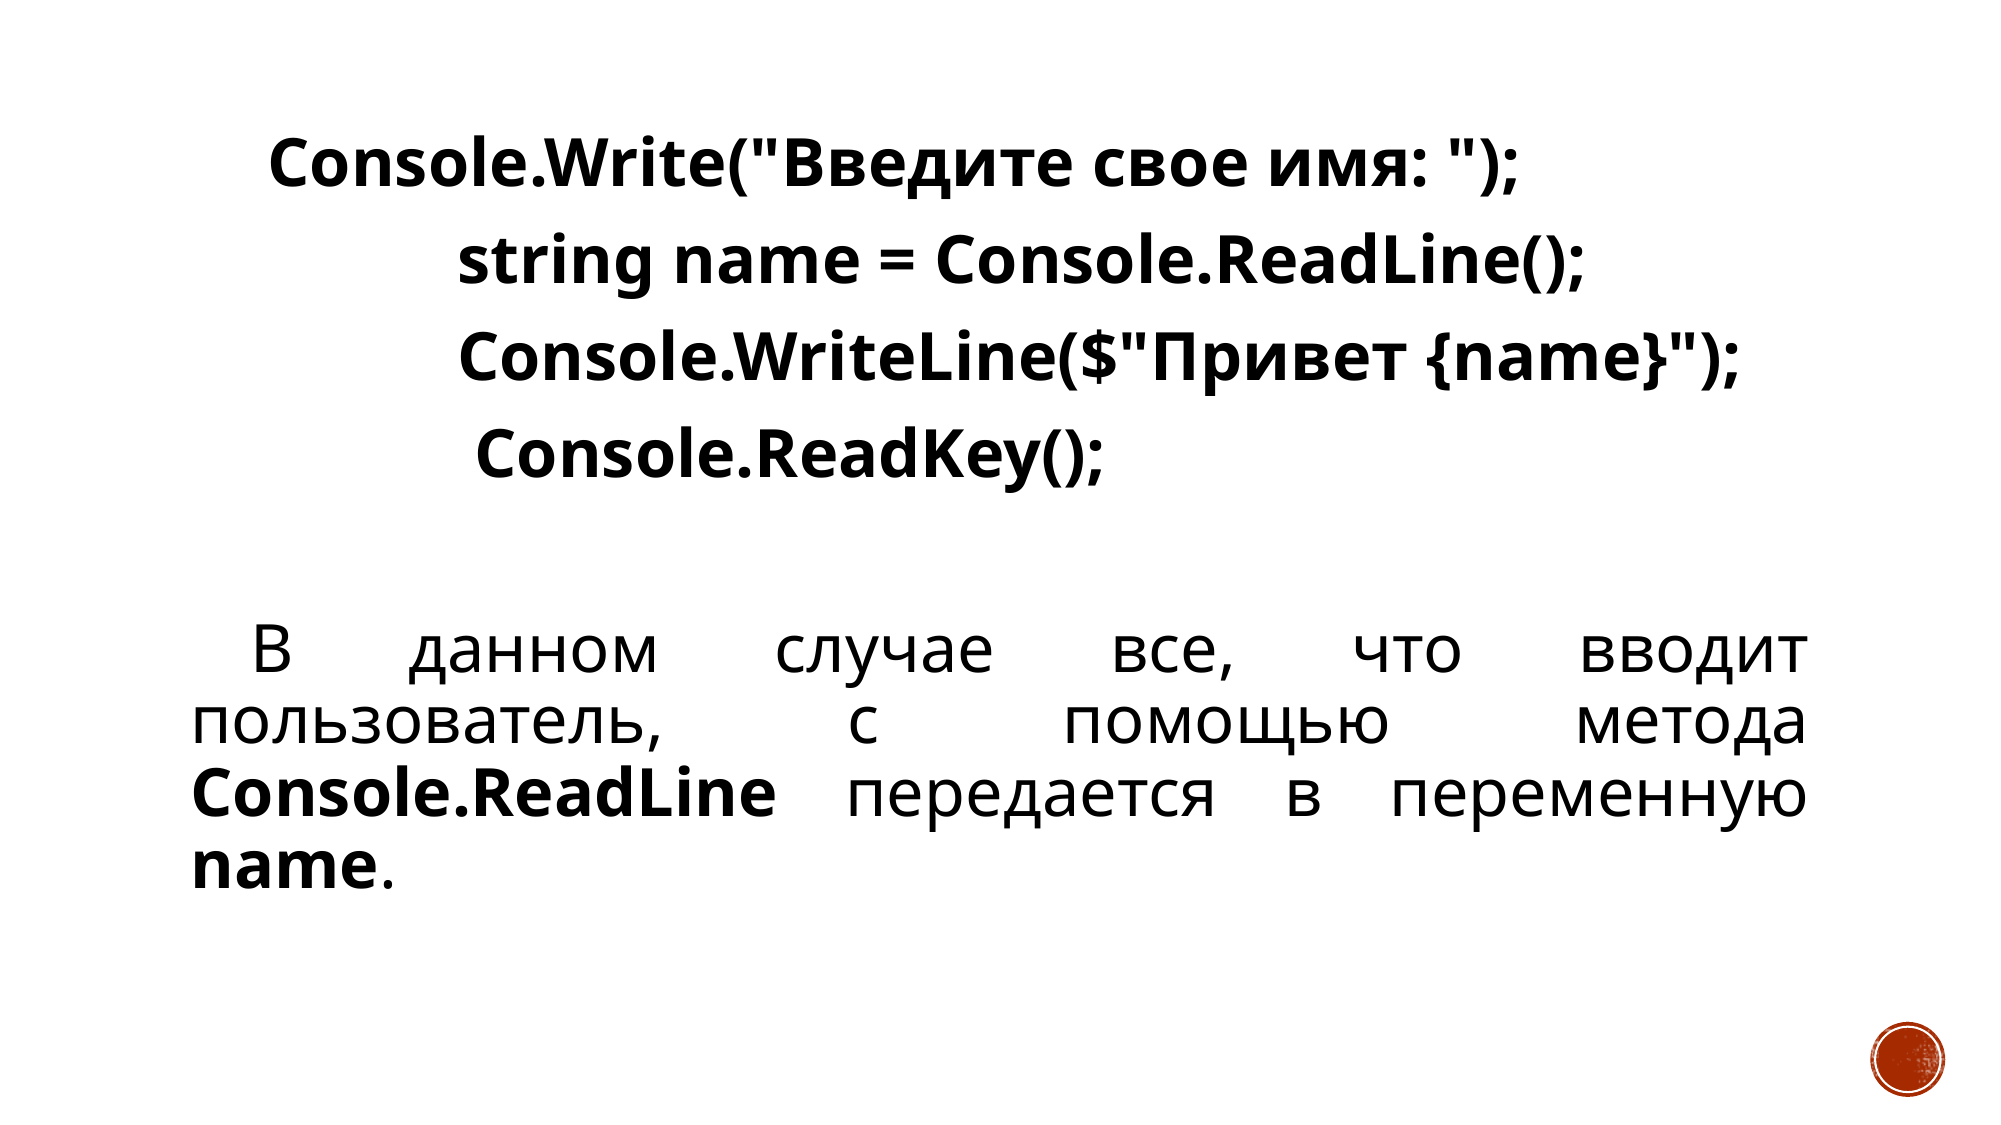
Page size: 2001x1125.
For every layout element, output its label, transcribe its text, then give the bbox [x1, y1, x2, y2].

list Console.Write("Введите свое имя: "); string name = Console.ReadLine(); Console.WriteLine($"Привет {name}"); Console.ReadKey(); В данном случае все, что вводит пользователь, с помощью метода Console.ReadLine передается в переменную name. [175, 121, 1826, 1013]
